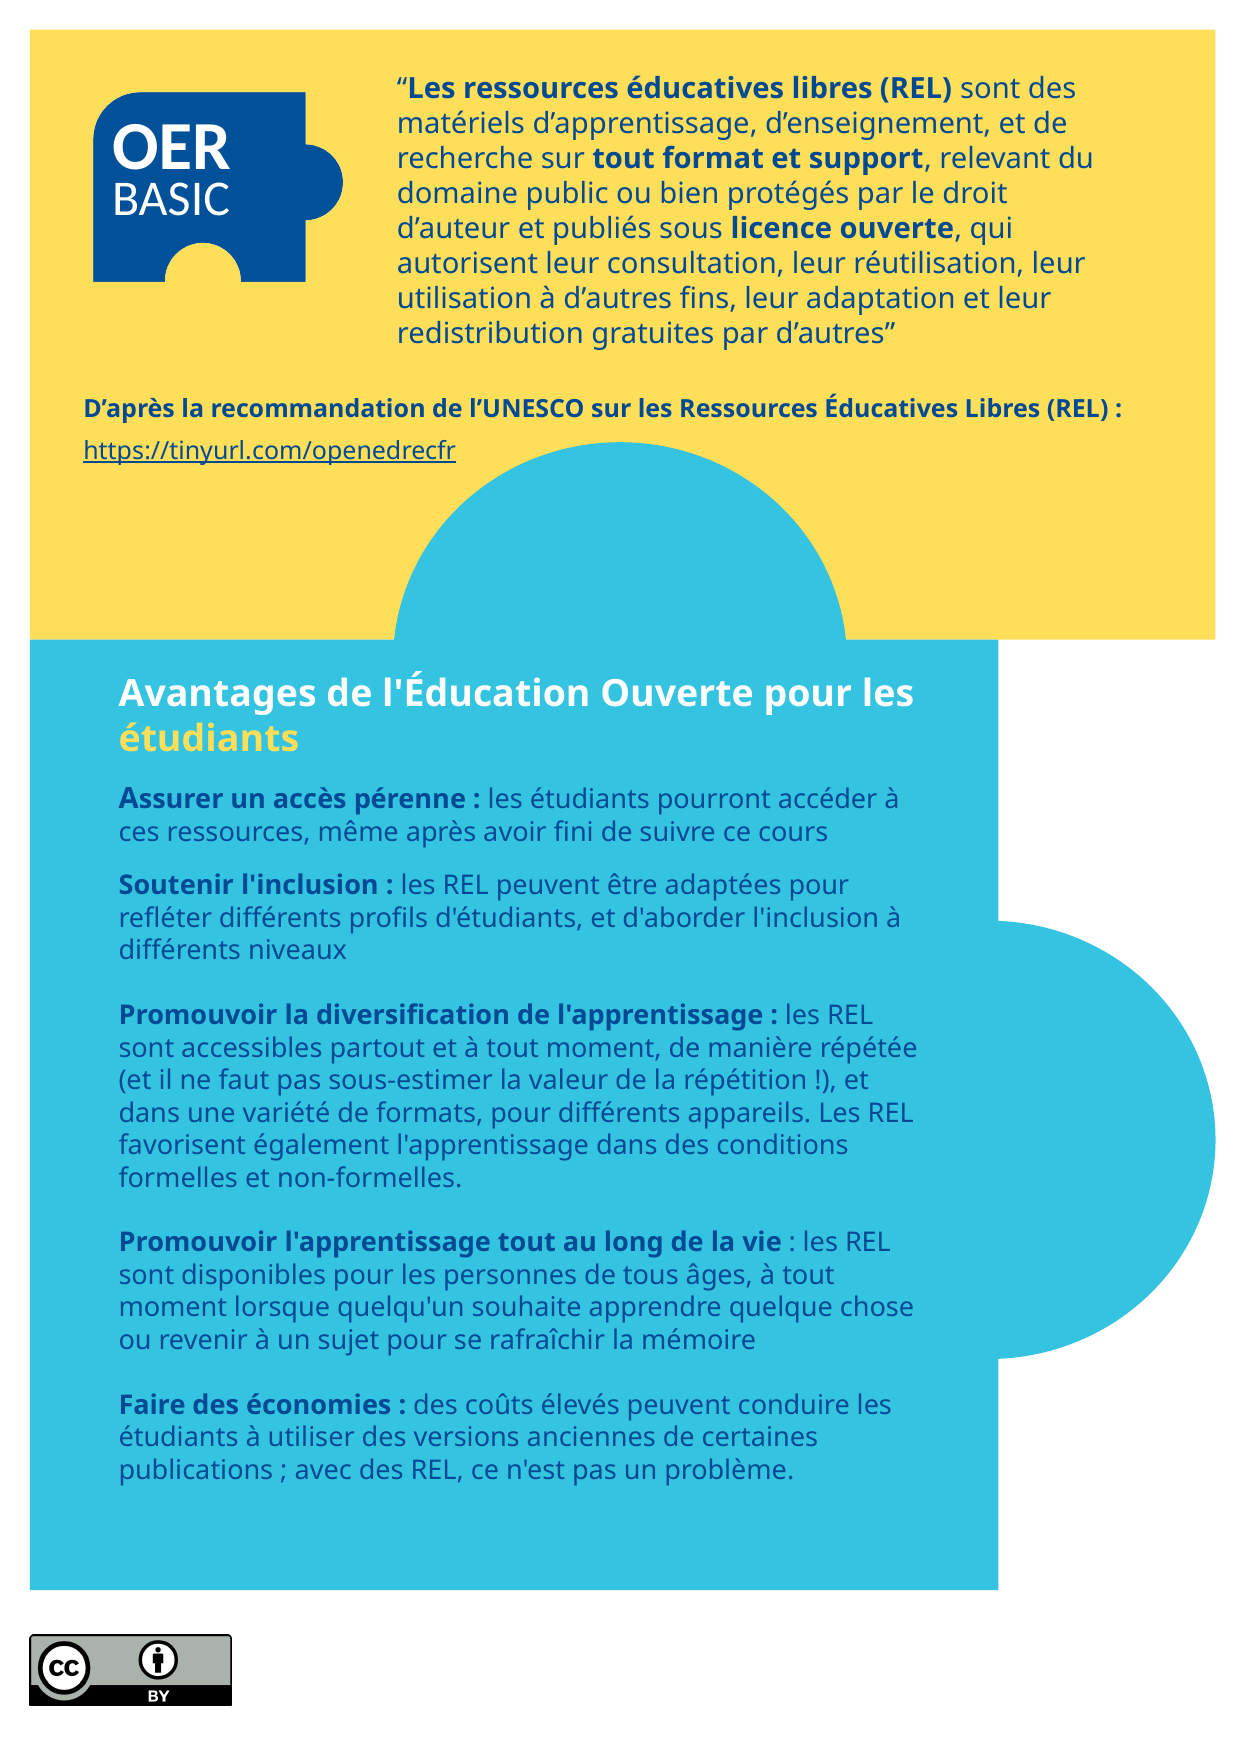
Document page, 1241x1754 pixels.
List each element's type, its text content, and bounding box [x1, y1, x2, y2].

text_box [29, 29, 1216, 639]
text_box Avantages de l'Éducation Ouverte pour les étudiants Assurer un accès pérenne : les étudiants pourront accéder à ces ressources, même après avoir fini de suivre ce cours Soutenir l'inclusion : les REL peuvent être adaptées pour refléter différents profils d'étudiants, et d'aborder l'inclusion à différents niveaux Promouvoir la diversification de l'apprentissage : les REL sont accessibles partout et à tout moment, de manière répétée (et il ne faut pas sous-estimer la valeur de la répétition !), et dans une variété de formats, pour différents appareils. Les REL favorisent également l'apprentissage dans des conditions formelles et non-formelles. Promouvoir l'apprentissage tout au long de la vie : les REL sont disponibles pour les personnes de tous âges, à tout moment lorsque quelqu'un souhaite apprendre quelque chose ou revenir à un sujet pour se rafraîchir la mémoire Faire des économies : des coûts élevés peuvent conduire les étudiants à utiliser des versions anciennes de certaines publications ; avec des REL, ce n'est pas un problème. [103, 653, 948, 1556]
text_box [393, 478, 847, 653]
picture [93, 92, 343, 282]
text_box “Les ressources éducatives libres (REL) sont des matériels d’apprentissage, d’enseignement, et de recherche sur tout format et support, relevant du domaine public ou bien protégés par le droit d’auteur et publiés sous licence ouverte, qui autorisent leur consultation, leur réutilisation, leur utilisation à d’autres fins, leur adaptation et leur redistribution gratuites par d’autres” [381, 54, 1142, 365]
picture [29, 1634, 233, 1706]
text_box [29, 639, 999, 1591]
text_box [746, 478, 1216, 640]
text_box [948, 920, 1216, 1360]
text_box D’après la recommandation de l’UNESCO sur les Ressources Éducatives Libres (REL) : https://tinyurl.com/openedrecfr [68, 390, 1241, 478]
